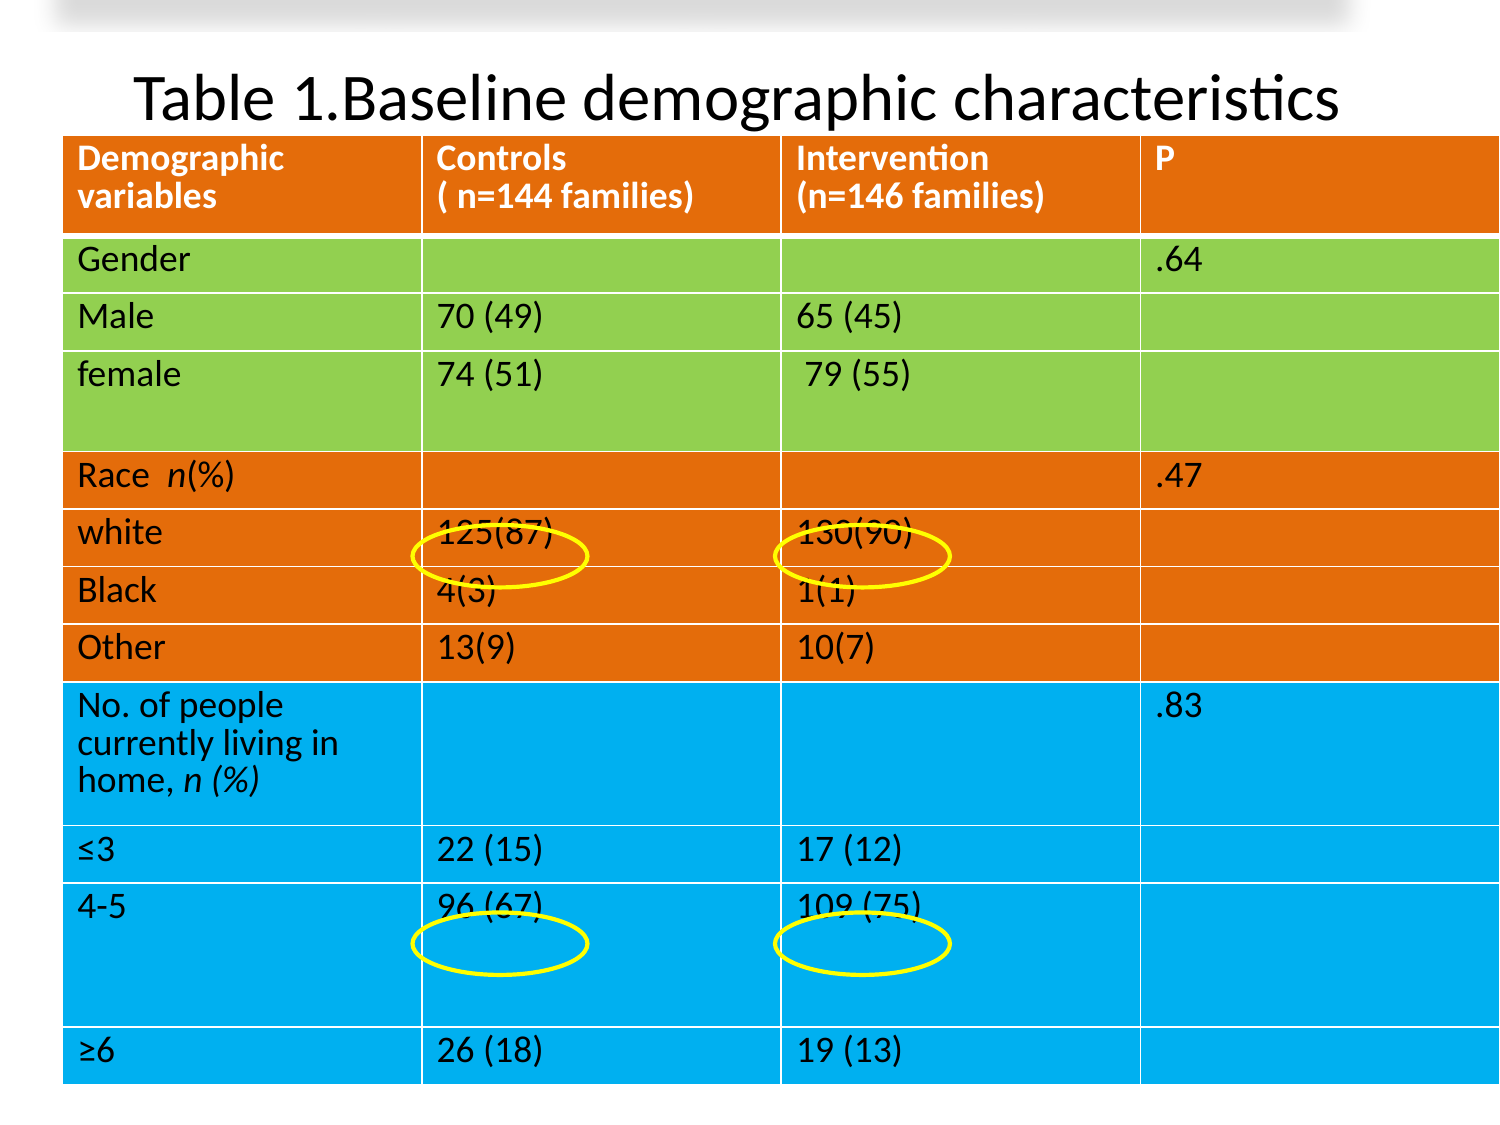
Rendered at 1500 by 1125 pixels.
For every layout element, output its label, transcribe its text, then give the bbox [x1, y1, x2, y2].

table_cell 13(9) [423, 625, 780, 681]
table_cell .83 [1141, 683, 1499, 825]
table_cell Other [63, 625, 421, 681]
table_cell [1141, 826, 1499, 882]
table_cell 4-5 [63, 884, 421, 1026]
table_cell Gender [63, 239, 421, 292]
table_cell 10(7) [782, 625, 1140, 681]
table_cell ≤3 [63, 826, 421, 882]
table_cell 74 (51) [423, 352, 780, 451]
table_cell 17 (12) [782, 826, 1140, 882]
table_header Intervention (n=146 families) [782, 136, 1140, 233]
table_cell [1141, 510, 1499, 566]
table_cell 79 (55) [782, 352, 1140, 451]
table_cell female [63, 352, 421, 451]
table_cell [1141, 625, 1499, 681]
table_header Demographic variables [63, 136, 421, 233]
table_cell 1(1) [782, 567, 1140, 623]
table_cell 96 (67) [423, 884, 780, 1026]
text_box [772, 910, 953, 978]
text_box [410, 910, 590, 978]
table_cell 4(3) [423, 567, 780, 623]
table_cell [1141, 352, 1499, 451]
table_cell No. of people currently living in home, n (%) [63, 683, 421, 825]
table_cell [423, 452, 780, 508]
table_header Controls ( n=144 families) [423, 136, 780, 233]
table_cell [1141, 567, 1499, 623]
table_cell [423, 239, 780, 292]
title Table 1.Baseline demographic characteristics [62, 0, 1413, 134]
table_header P [1141, 136, 1499, 233]
table_cell 70 (49) [423, 294, 780, 350]
table_cell 22 (15) [423, 826, 780, 882]
table_cell [1141, 884, 1499, 1026]
table_cell 125(87) [423, 510, 780, 566]
text_box [772, 522, 953, 590]
table_cell 19 (13) [782, 1028, 1140, 1084]
table_cell ≥6 [63, 1028, 421, 1084]
table_cell 26 (18) [423, 1028, 780, 1084]
table_cell 65 (45) [782, 294, 1140, 350]
table_cell 109 (75) [782, 884, 1140, 1026]
table_cell [782, 683, 1140, 825]
table_cell .47 [1141, 452, 1499, 508]
text_box [410, 522, 590, 590]
table_cell [782, 239, 1140, 292]
table_cell [1141, 294, 1499, 350]
table_cell Race n(%) [63, 452, 421, 508]
table_cell 130(90) [782, 510, 1140, 566]
table_cell [1141, 1028, 1499, 1084]
table_cell white [63, 510, 421, 566]
table_cell [423, 683, 780, 825]
table_cell [782, 452, 1140, 508]
table_cell Male [63, 294, 421, 350]
table_cell Black [63, 567, 421, 623]
table_cell .64 [1141, 239, 1499, 292]
